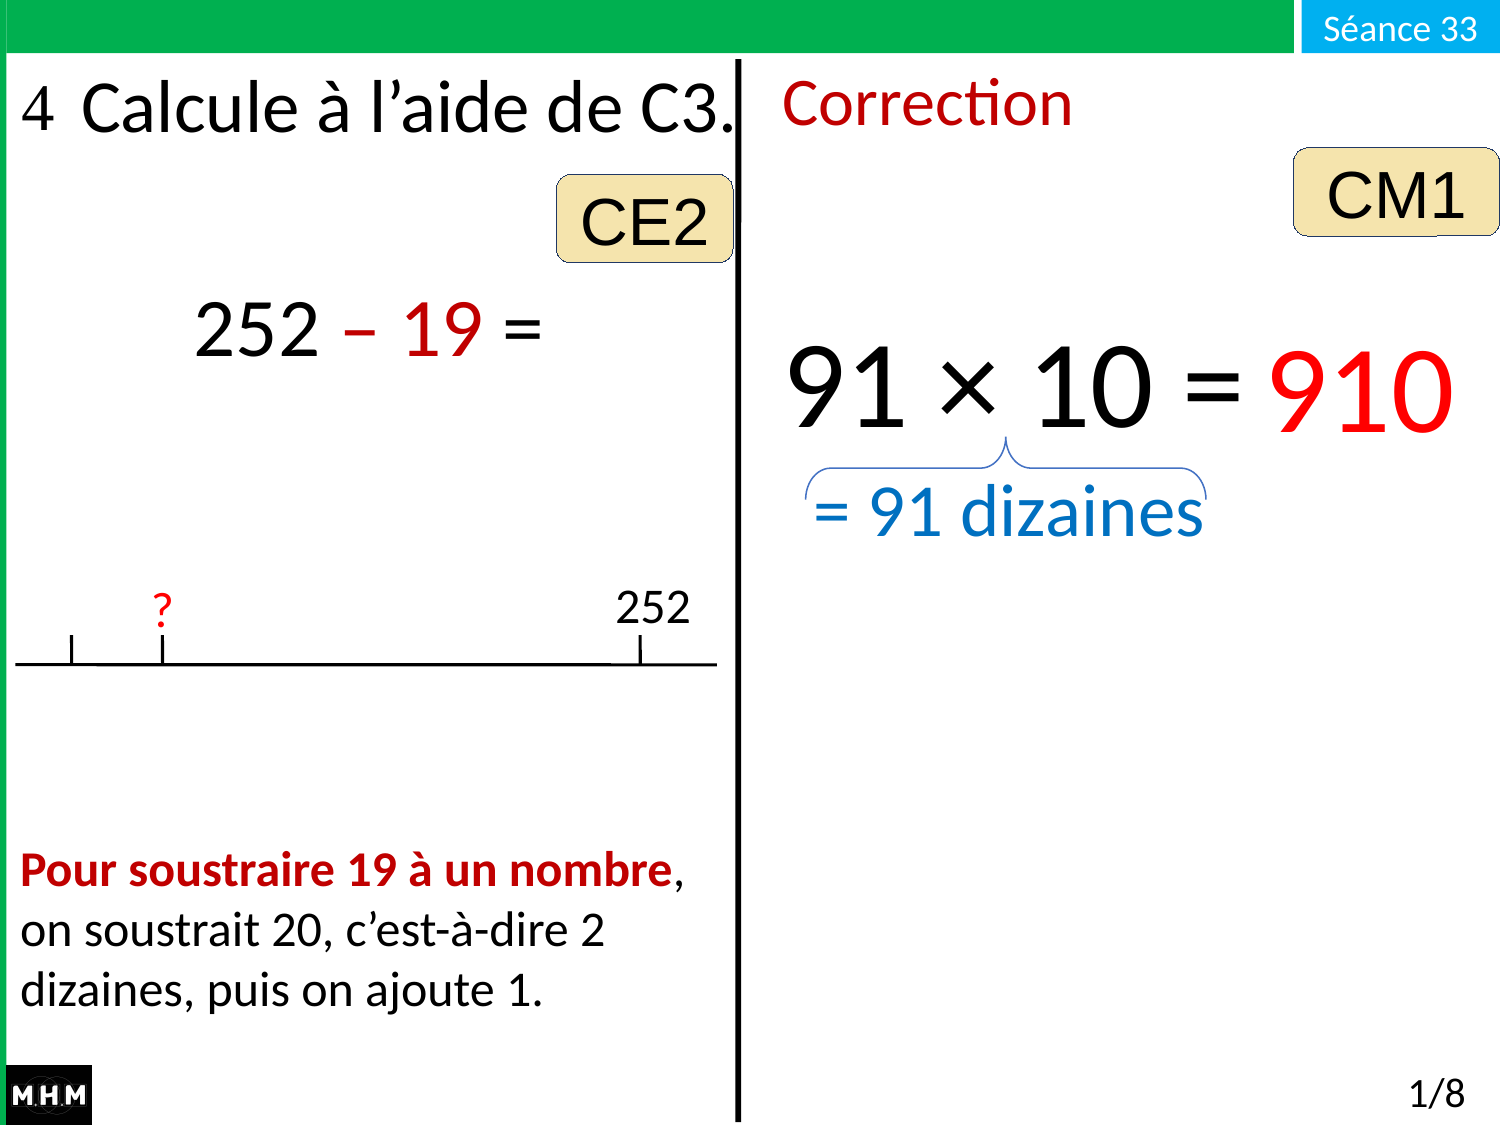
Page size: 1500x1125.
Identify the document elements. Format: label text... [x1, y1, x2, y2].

picture [6, 1065, 92, 1125]
text_box = 91 dizaines [798, 453, 1228, 559]
text_box 91 × 10 = [767, 295, 1275, 460]
text_box CM1 [1293, 147, 1500, 237]
text_box Calcule à l’aide de C3. [66, 44, 785, 173]
text_box Correction [767, 59, 1121, 148]
text_box Pour soustraire 19 à un nombre, on soustrait 20, c’est-à-dire 2 dizaines, puis on ajoute 1. [5, 829, 760, 1025]
text_box CE2 [556, 174, 734, 263]
text_box [804, 436, 1207, 500]
text_box ? [120, 570, 205, 645]
text_box 252 [600, 565, 711, 641]
text_box 910 [1245, 299, 1474, 465]
list 1/8 [1373, 1064, 1500, 1125]
text_box 252 – 19 = [178, 266, 569, 381]
